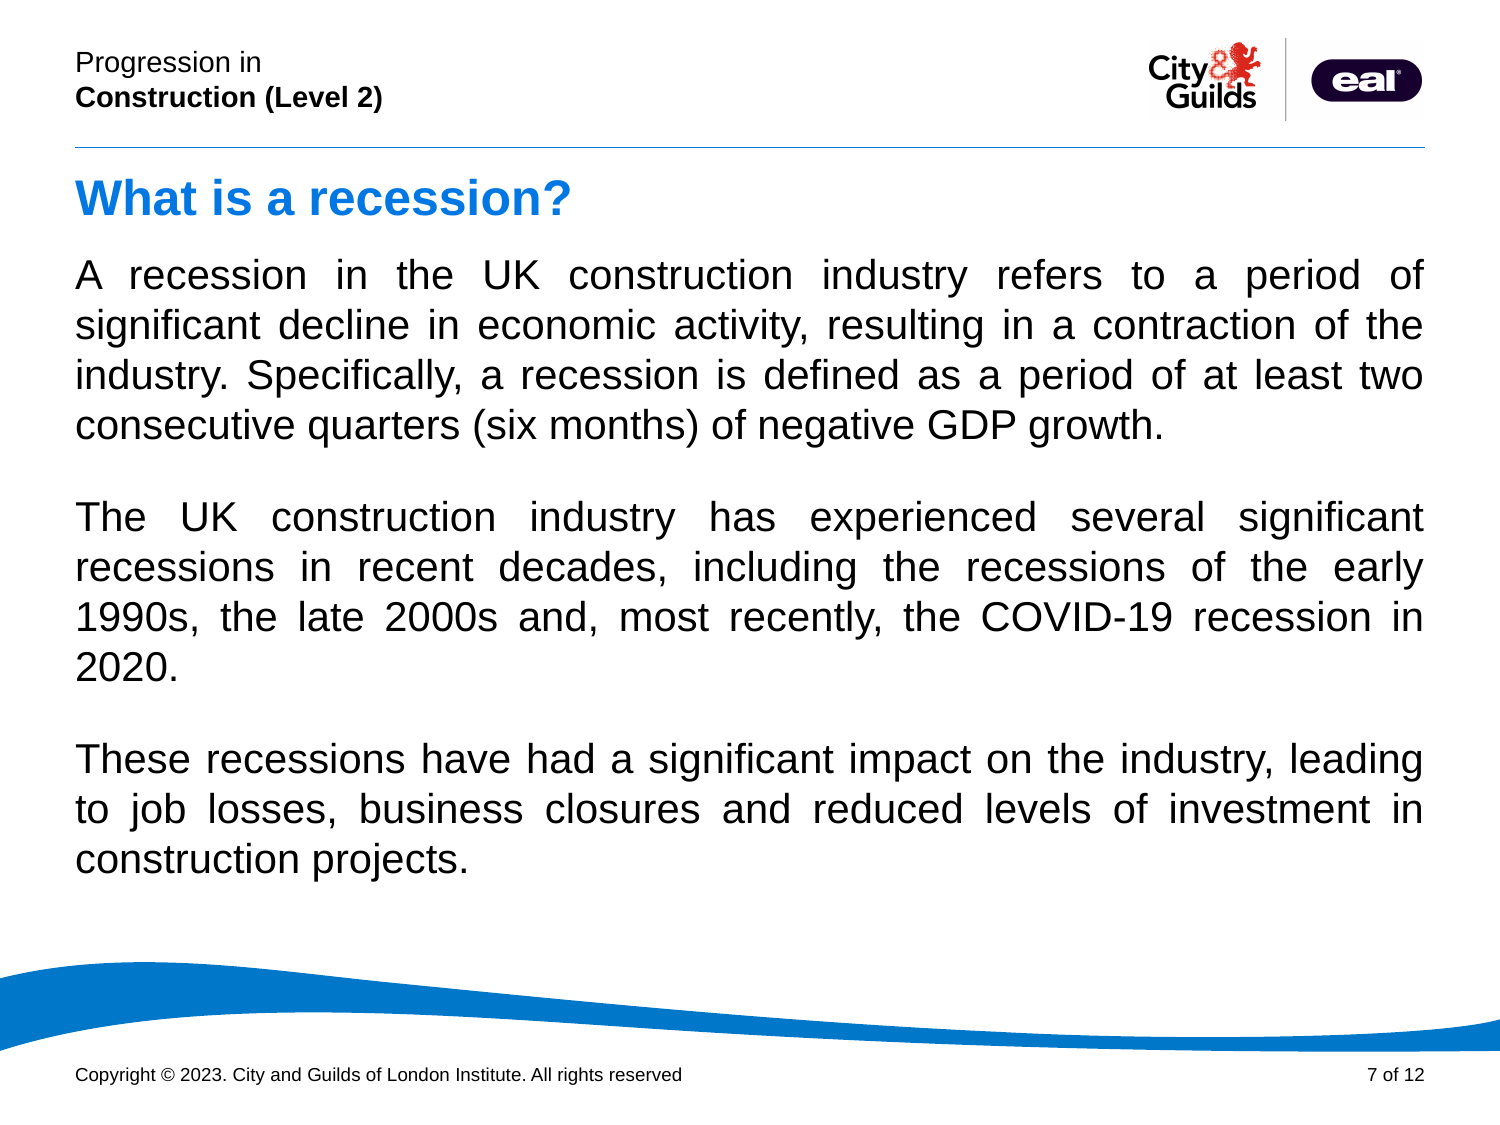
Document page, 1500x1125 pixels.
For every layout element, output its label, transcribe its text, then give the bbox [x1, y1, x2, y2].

list A recession in the UK construction industry refers to a period of significant decline in economic activity, resulting in a contraction of the industry. Specifically, a recession is defined as a period of at least two consecutive quarters (six months) of negative GDP growth. The UK construction industry has experienced several significant recessions in recent decades, including the recessions of the early 1990s, the late 2000s and, most recently, the COVID-19 recession in 2020. These recessions have had a significant impact on the industry, leading to job losses, business closures and reduced levels of investment in construction projects. [74, 247, 1426, 946]
title What is a recession? [74, 165, 1426, 229]
picture [1149, 38, 1422, 121]
